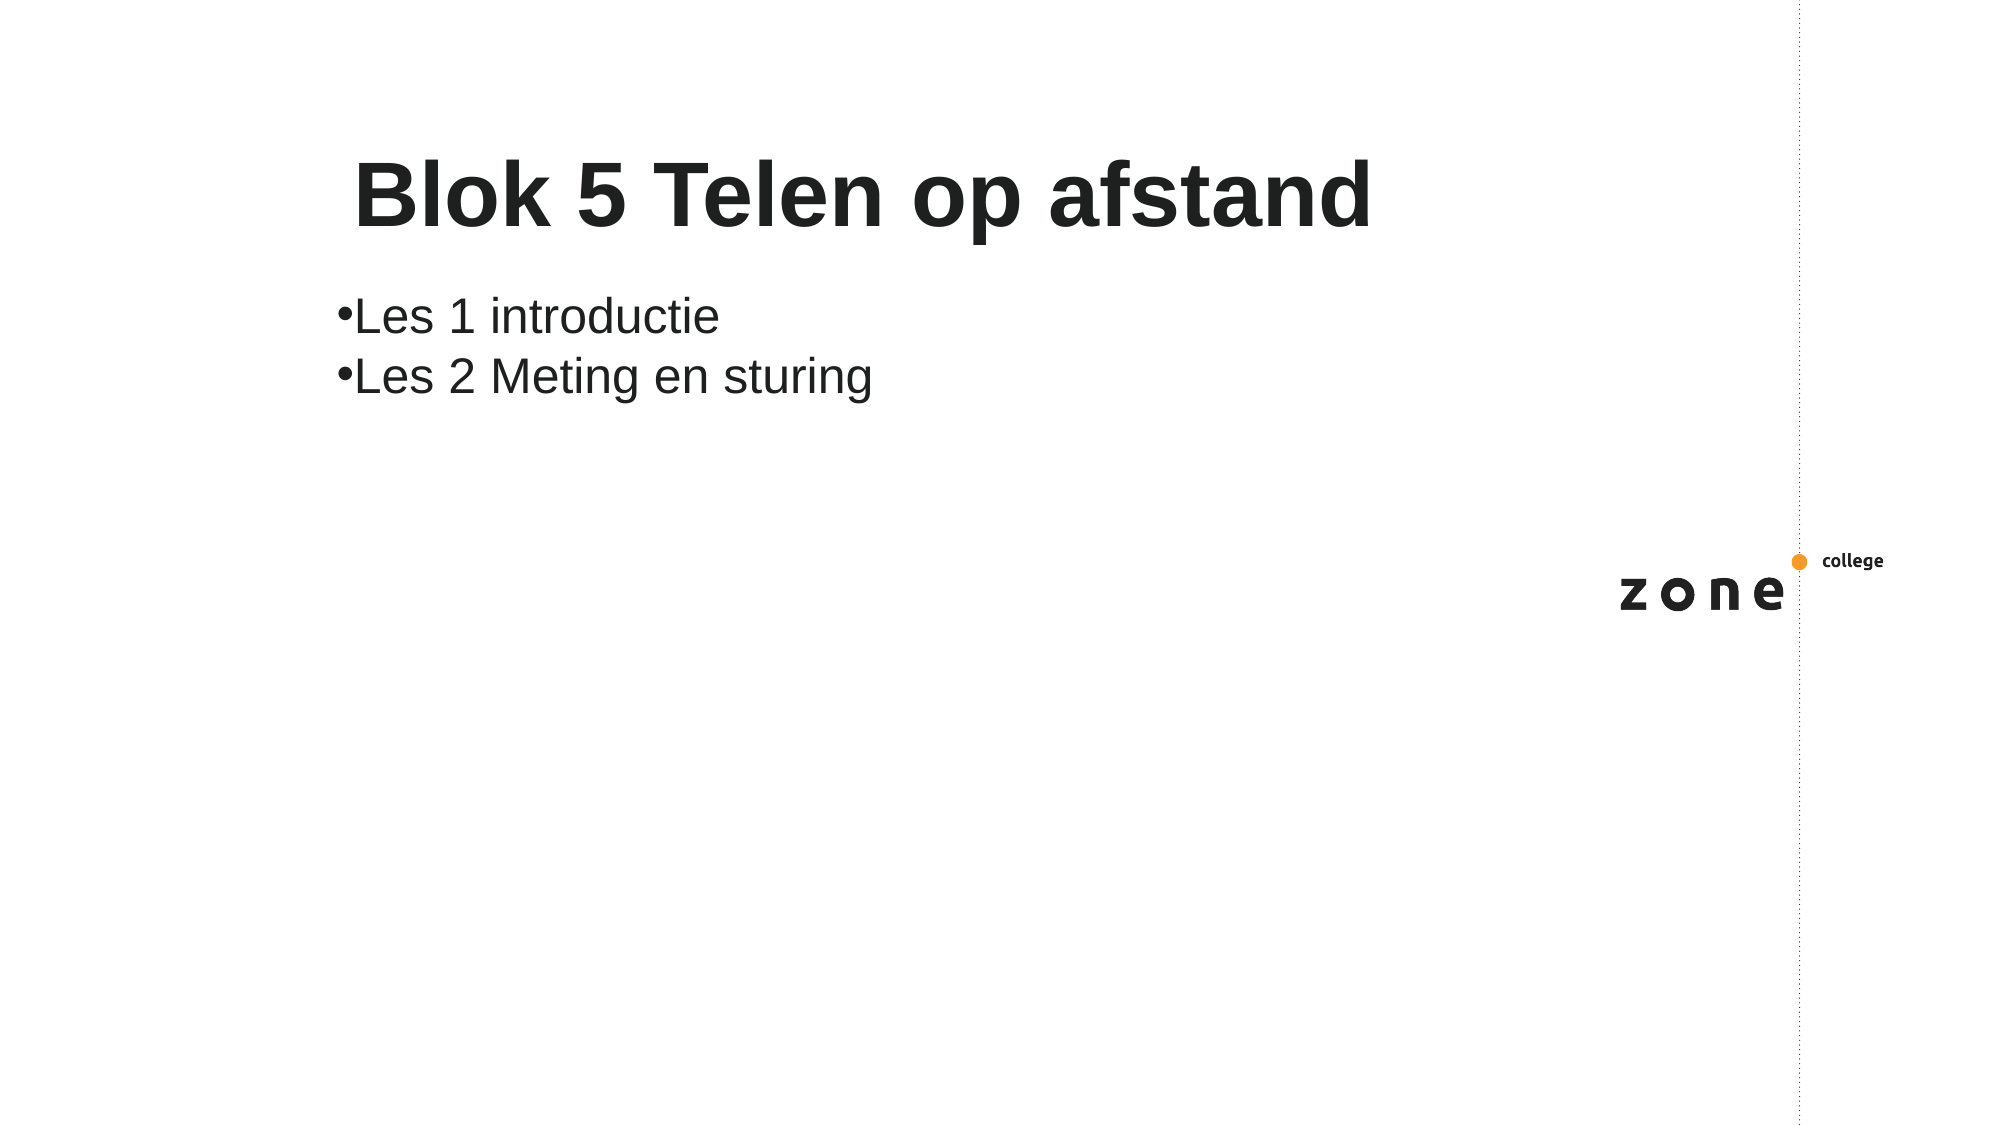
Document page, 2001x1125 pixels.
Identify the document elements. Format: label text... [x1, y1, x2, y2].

picture [1596, 0, 2001, 1125]
title Blok 5 Telen op afstand [353, 147, 1647, 312]
list Les 1 introductie Les 2 Meting en sturing [336, 283, 1607, 998]
